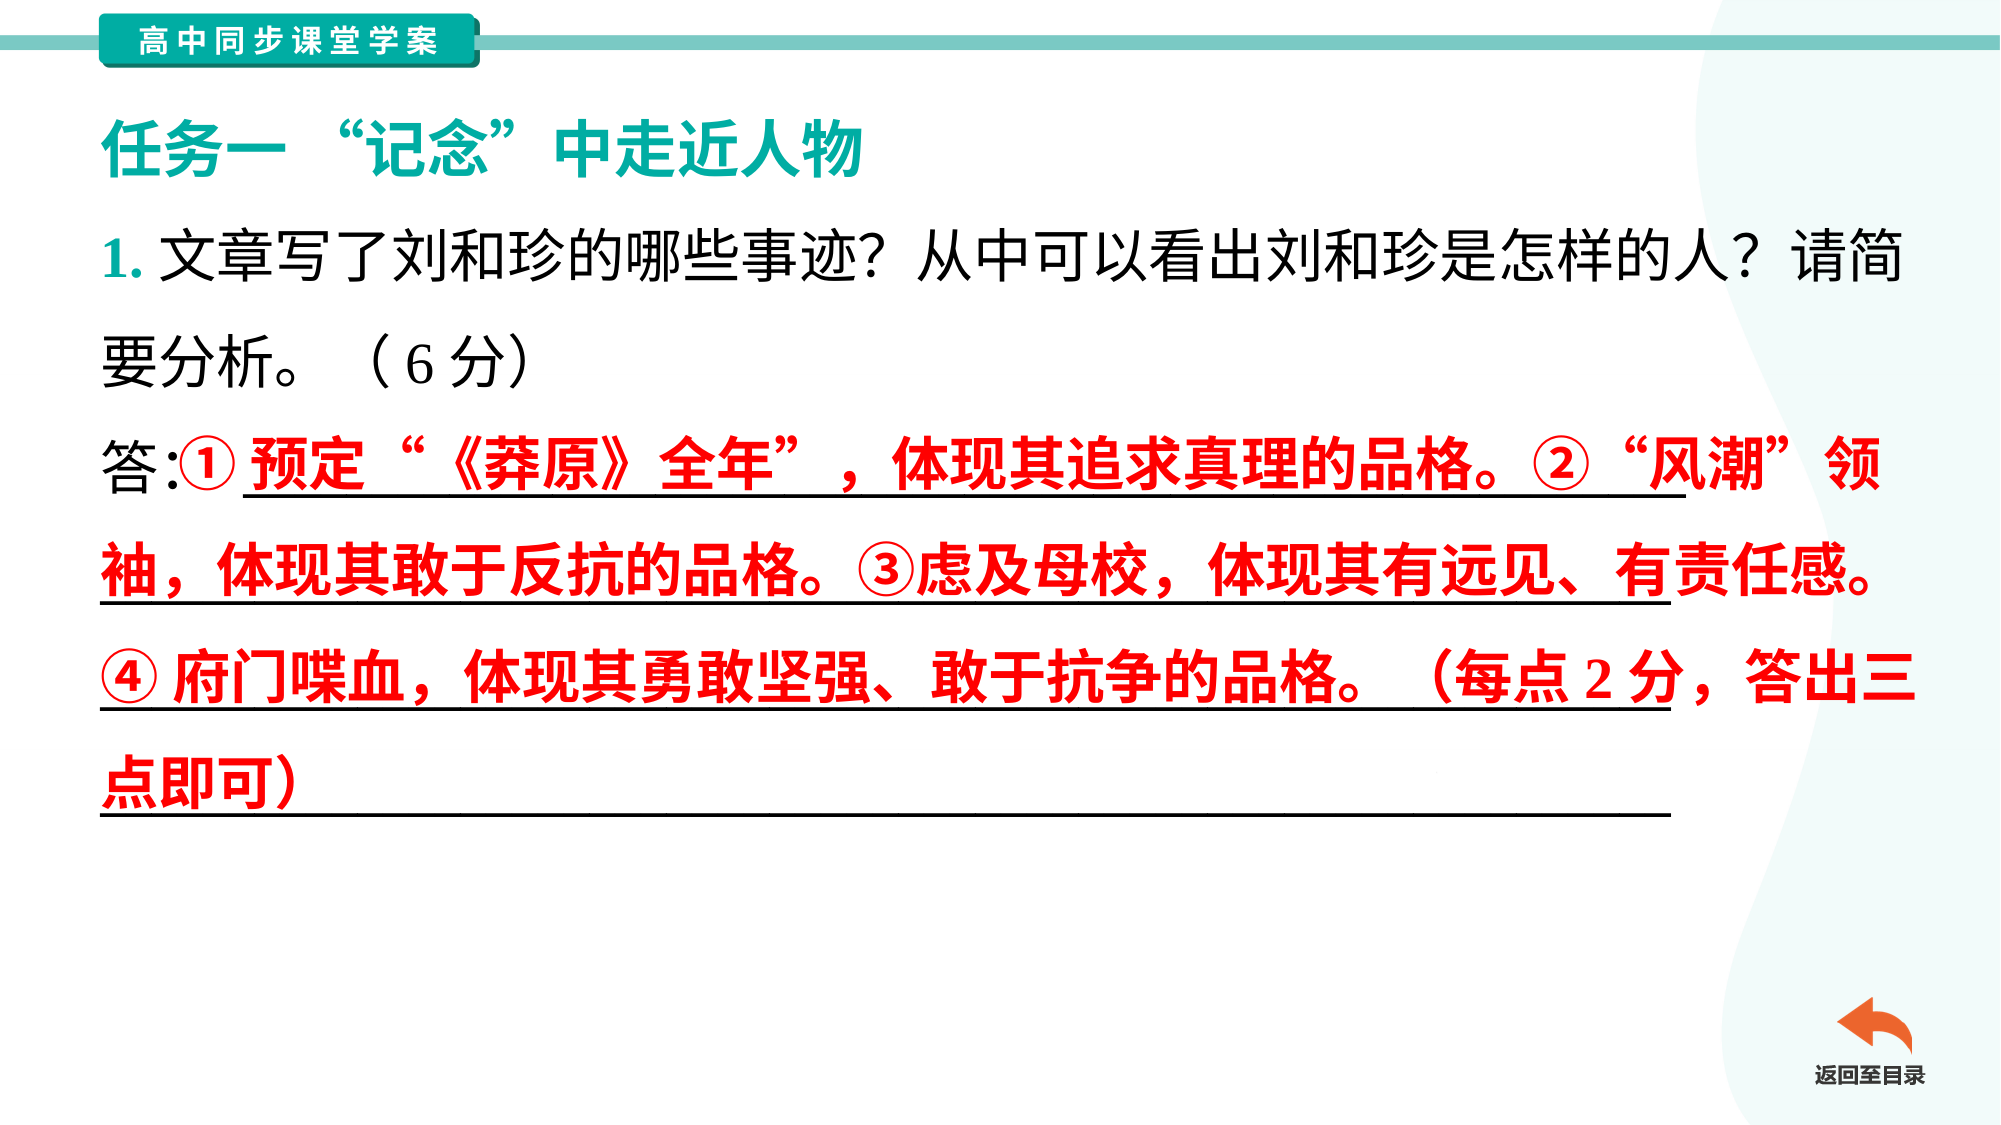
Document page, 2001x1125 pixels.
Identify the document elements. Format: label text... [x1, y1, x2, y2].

text_box 1.文章写了刘和珍的哪些事迹？从中可以看出刘和珍是怎样的人？请简 要分析。（6分） 答： ________________________________________________________ _____________________________________________________________ _____________________________________________________________ _____________________________________________________________ [100, 183, 1899, 390]
text_box 1.文章写了刘和珍的哪些事迹？从中可以看出刘和珍是怎样的人？请简 要分析。（6分） 答： ________________________________________________________ _____________________________________________________________ _____________________________________________________________ _____________________________________________________________ [100, 816, 1899, 821]
picture [0, 0, 2000, 1125]
text_box 任务一 “记念”中走近人物 [100, 76, 1899, 183]
text_box ①预定“《莽原》全年”，体现其追求真理的品格。②“风潮”领 袖，体现其敢于反抗的品格。③虑及母校，体现其有远见、有责任感。 ④府门喋血，体现其勇敢坚强、敢于抗争的品格。（每点2分，答出三 点即可） [100, 390, 1899, 816]
